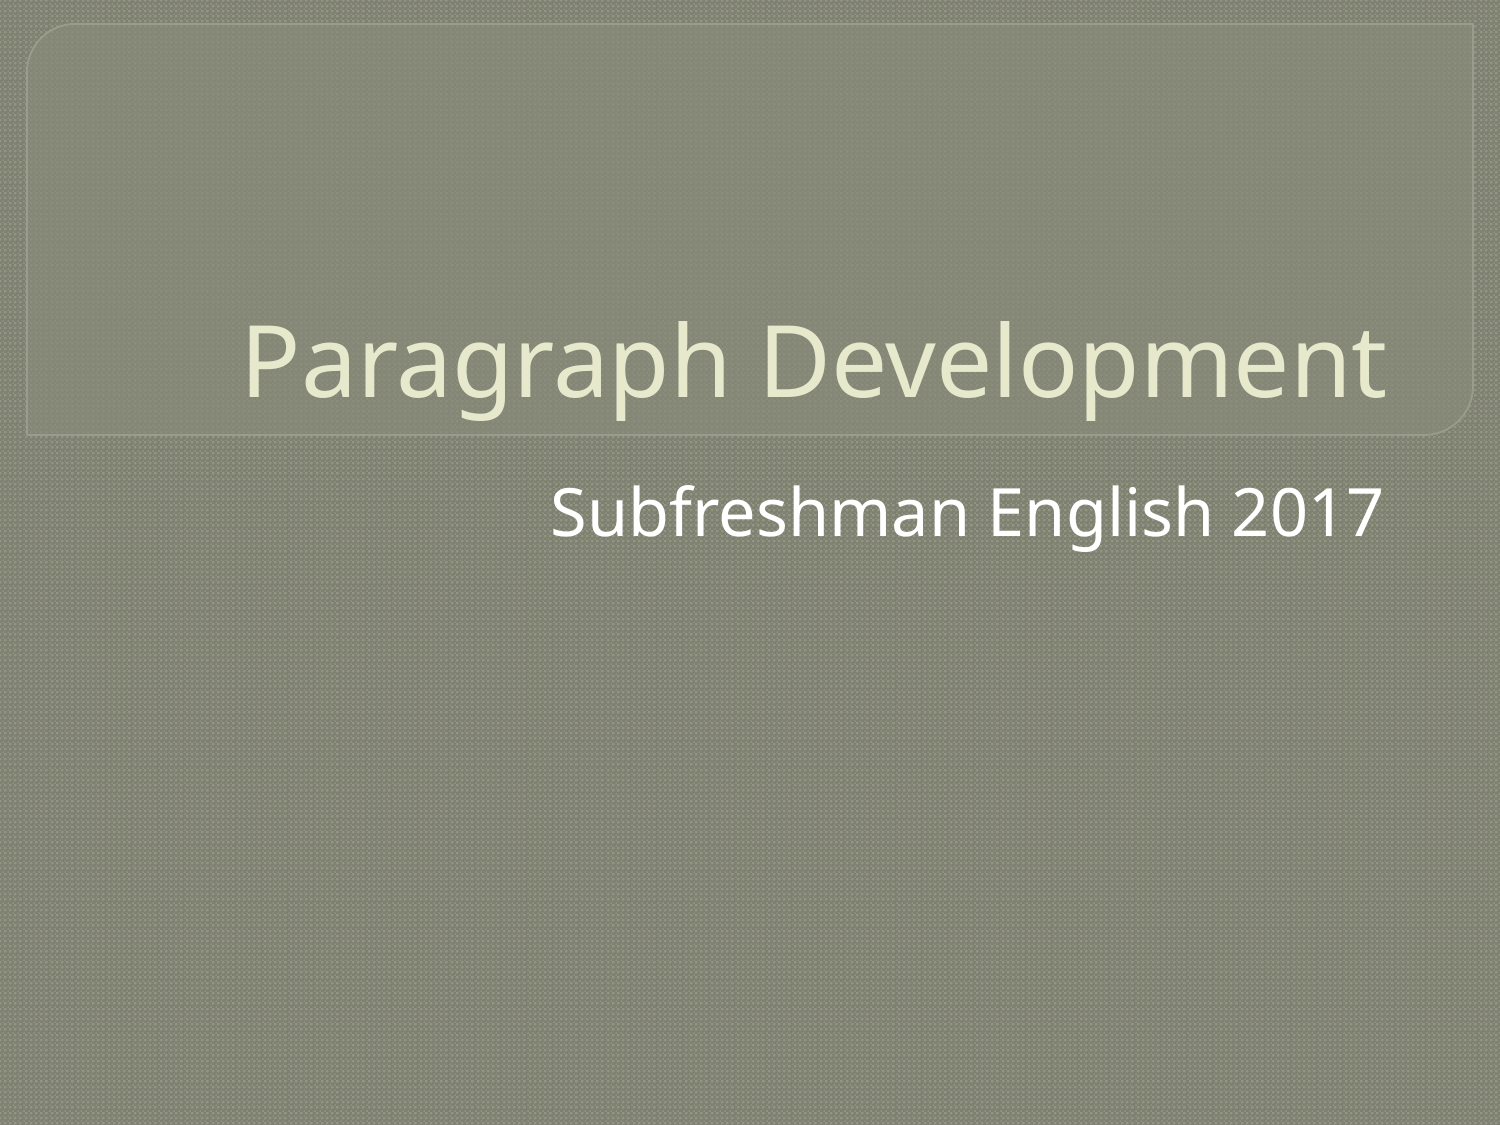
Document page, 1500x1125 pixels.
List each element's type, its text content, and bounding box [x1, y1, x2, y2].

subtitle Subfreshman English 2017 [350, 462, 1427, 750]
title Paragraph Development [76, 62, 1427, 425]
